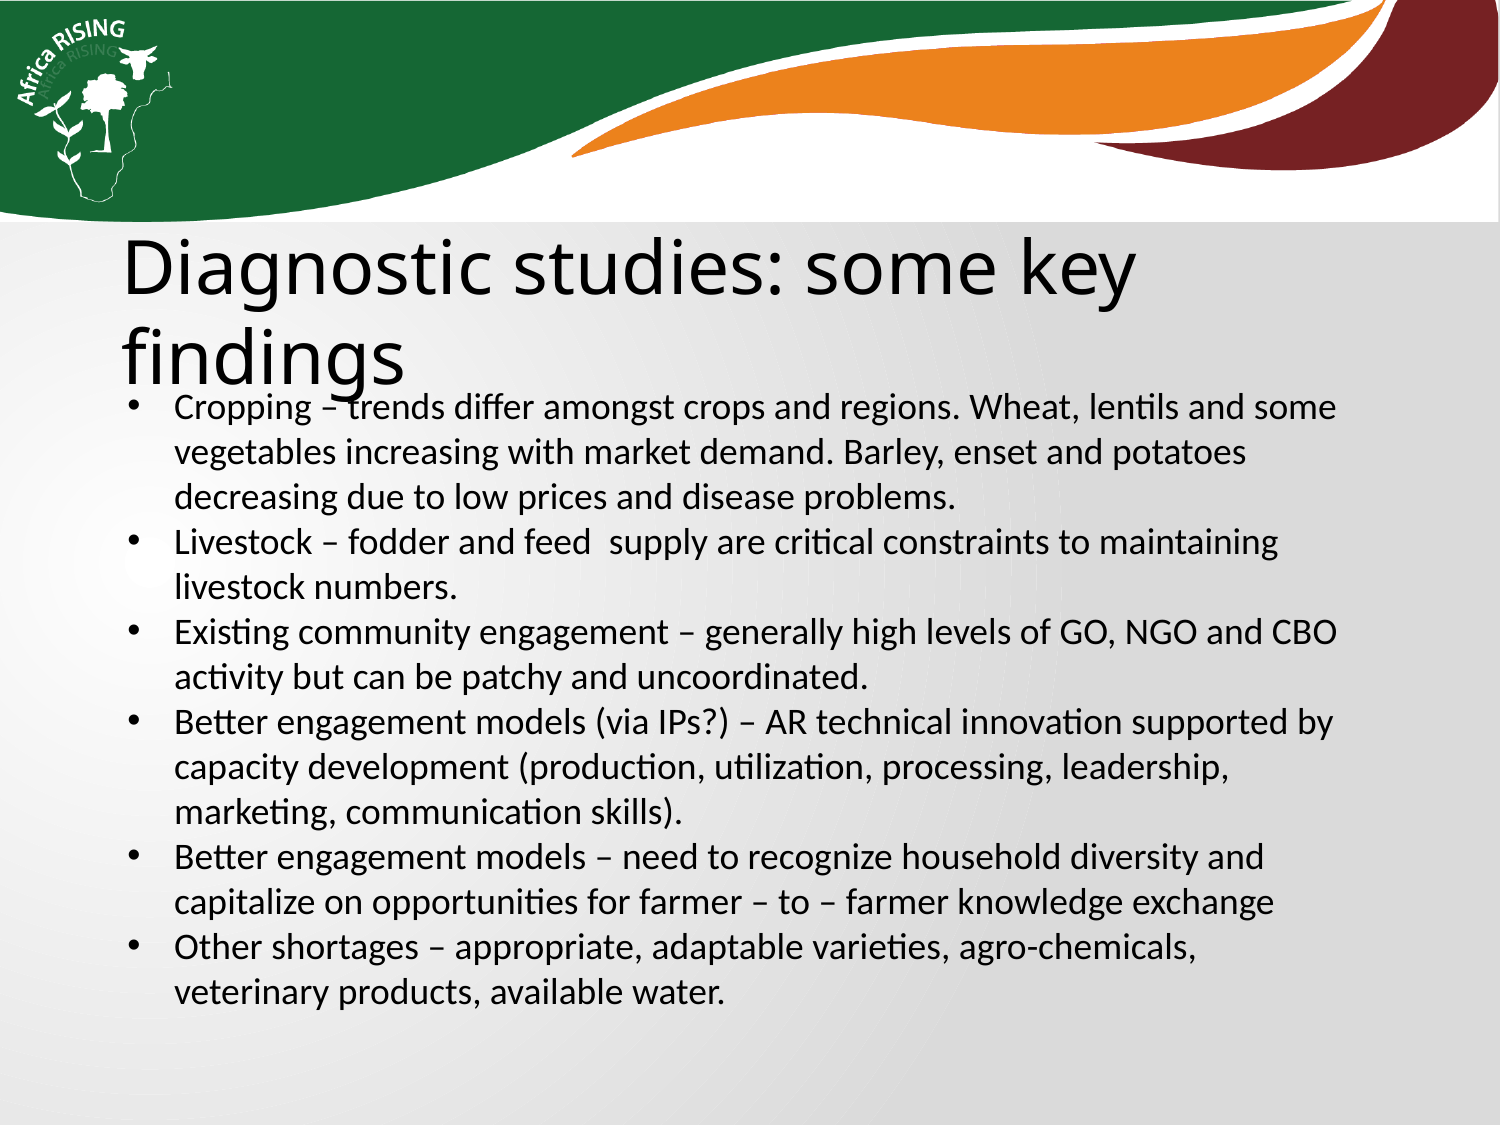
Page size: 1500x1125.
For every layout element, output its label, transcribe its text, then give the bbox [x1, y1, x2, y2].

picture [0, 0, 1499, 222]
list Diagnostic studies: some key findings [87, 212, 1388, 350]
text_box Cropping – trends differ amongst crops and regions. Wheat, lentils and some vegetables increasing with market demand. Barley, enset and potatoes decreasing due to low prices and disease problems. Livestock – fodder and feed supply are critical constraints to maintaining livestock numbers. Existing community engagement – generally high levels of GO, NGO and CBO activity but can be patchy and uncoordinated. Better engagement models (via IPs?) – AR technical innovation supported by capacity development (production, utilization, processing, leadership, marketing, communication skills). Better engagement models – need to recognize household diversity and capitalize on opportunities for farmer – to – farmer knowledge exchange Other shortages – appropriate, adaptable varieties, agro-chemicals, veterinary products, available water. [112, 374, 1363, 1020]
